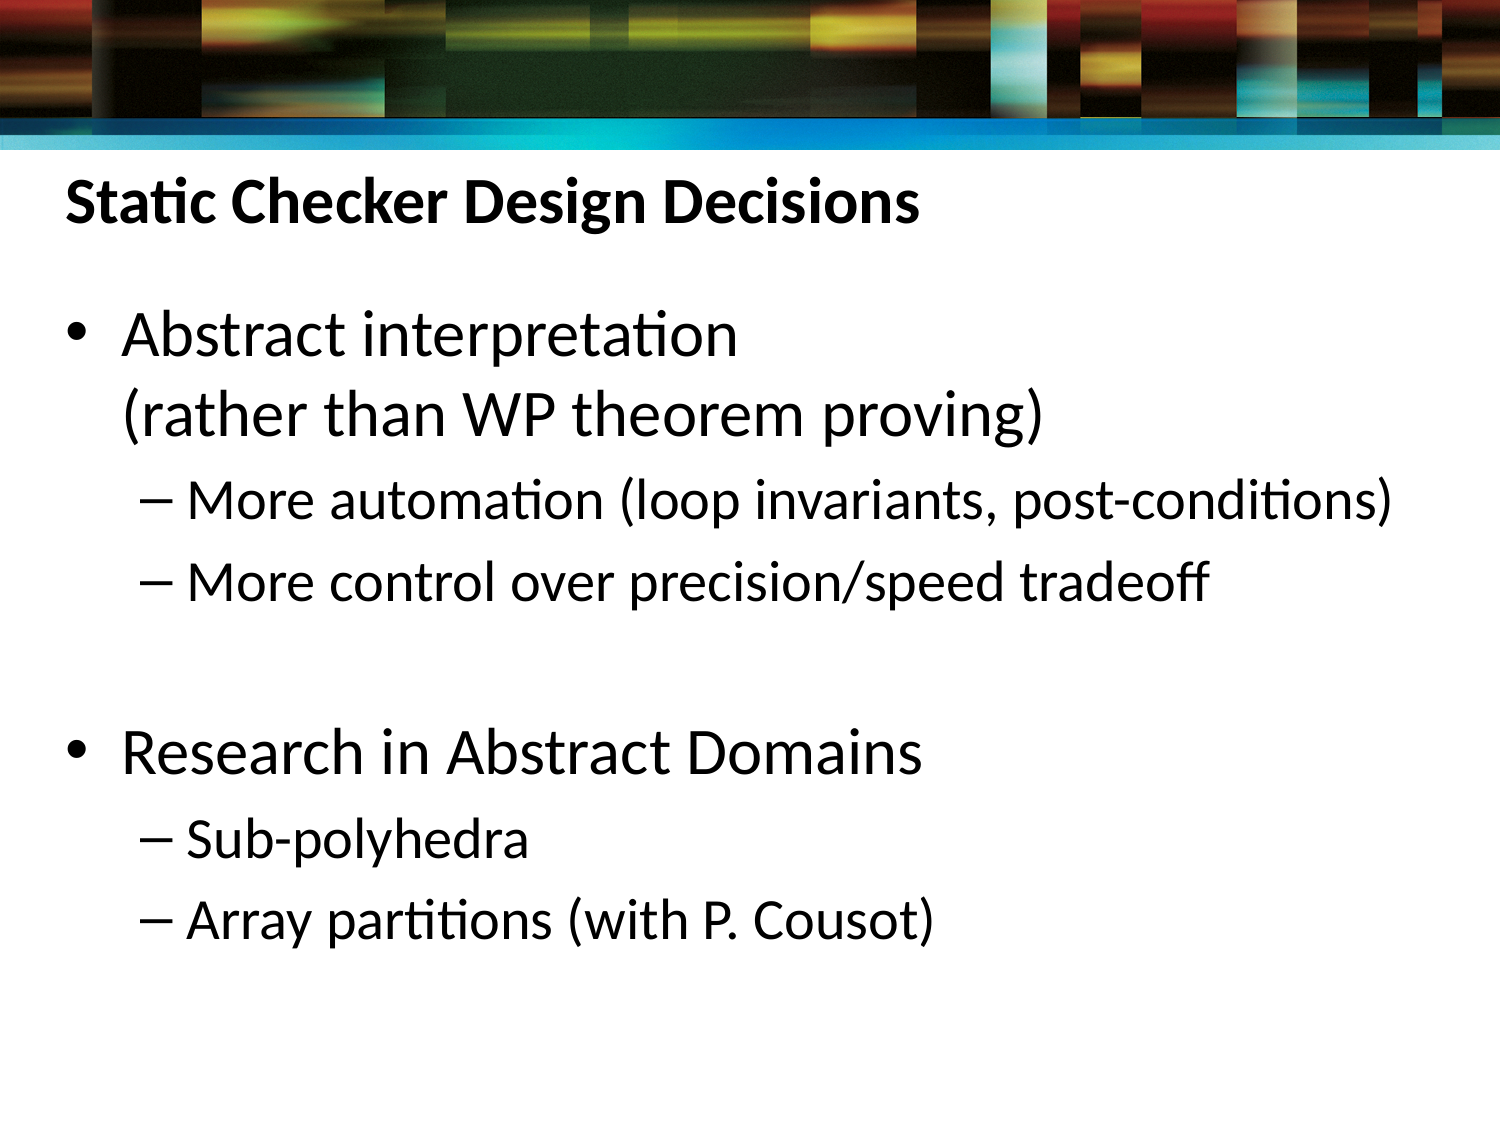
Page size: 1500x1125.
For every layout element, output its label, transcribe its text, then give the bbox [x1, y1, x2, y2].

picture [0, 0, 1500, 150]
list Abstract interpretation (rather than WP theorem proving) More automation (loop invariants, post-conditions) More control over precision/speed tradeoff Research in Abstract Domains Sub-polyhedra Array partitions (with P. Cousot) [50, 282, 1450, 1063]
title Static Checker Design Decisions [50, 149, 1450, 246]
